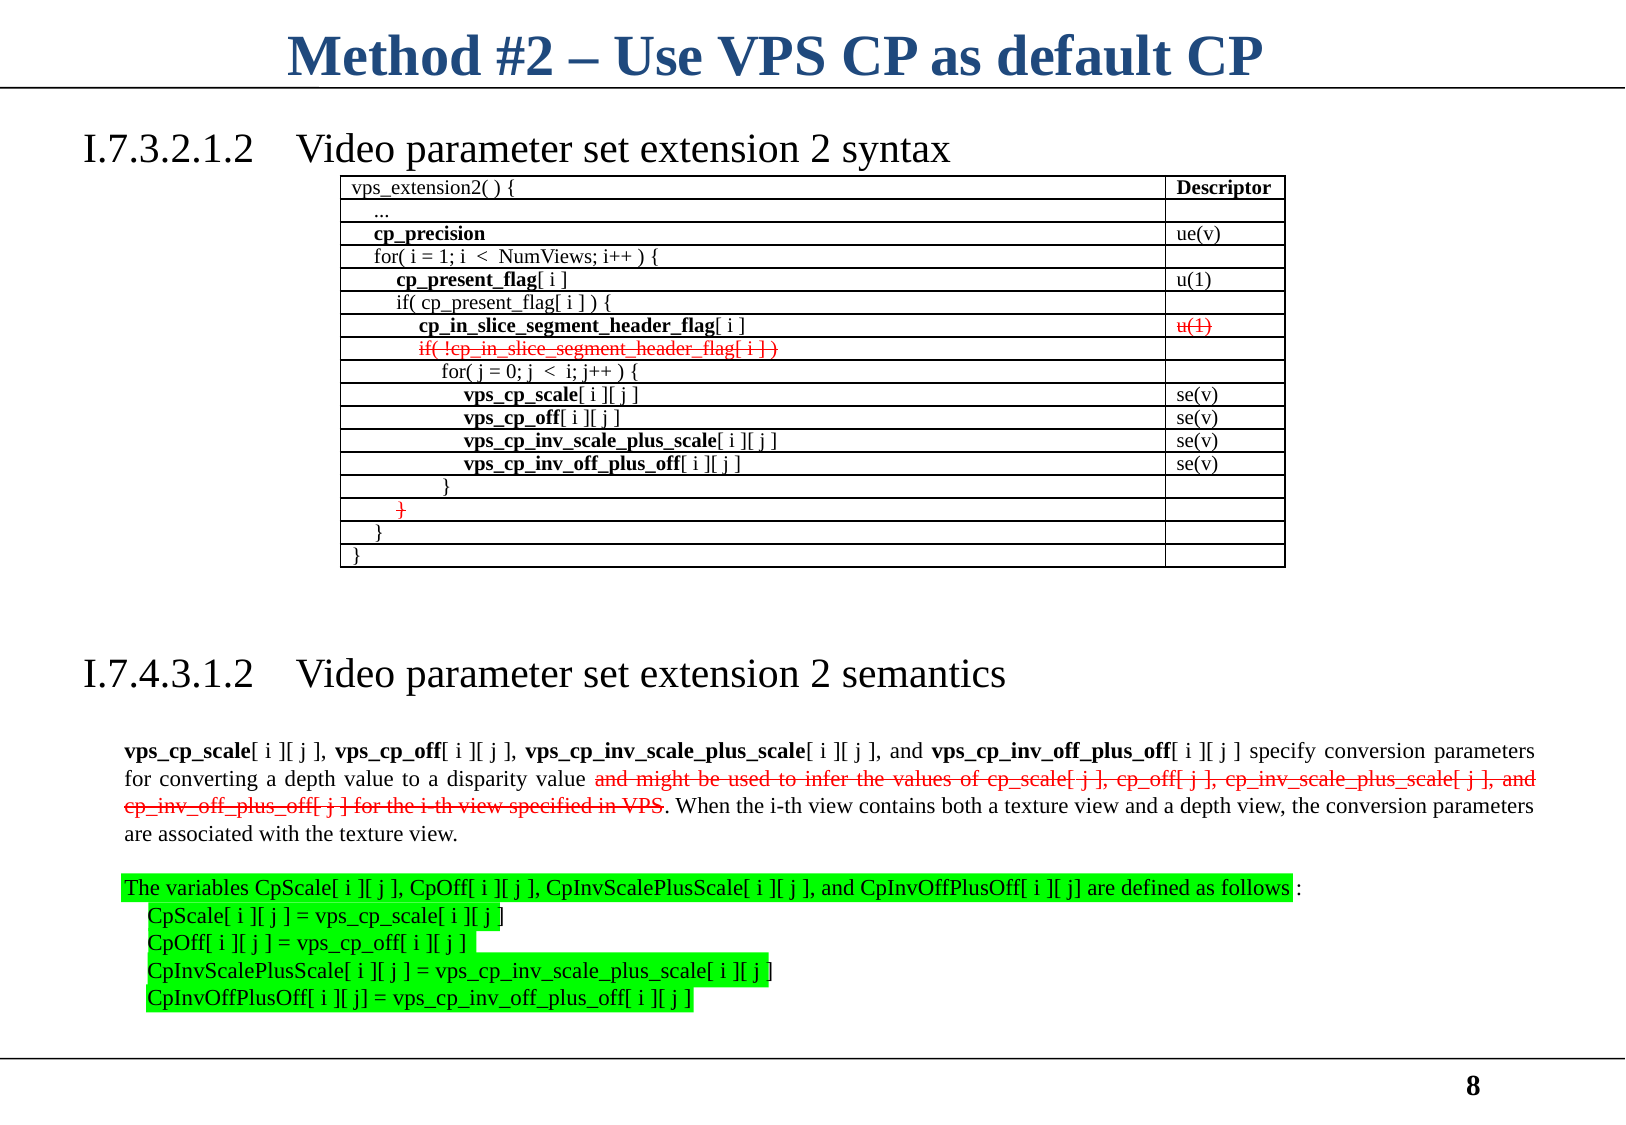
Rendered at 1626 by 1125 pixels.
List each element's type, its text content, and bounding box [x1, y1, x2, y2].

table_cell u(1) [1166, 269, 1284, 290]
table_cell se(v) [1166, 384, 1284, 405]
table_cell ... [341, 200, 1165, 221]
table_header Descriptor [1166, 177, 1284, 198]
table_cell [1166, 499, 1284, 520]
table_cell vps_cp_inv_off_plus_off[ i ][ j ] [341, 453, 1165, 474]
table_cell for( i = 1; i < NumViews; i++ ) { [341, 246, 1165, 267]
table_cell vps_cp_inv_scale_plus_scale[ i ][ j ] [341, 430, 1165, 451]
table_cell [1166, 476, 1284, 497]
table_header vps_extension2( ) { [341, 177, 1165, 198]
title Method #2 – Use VPS CP as default CP [68, 9, 1484, 94]
table_cell for( j = 0; j < i; j++ ) { [341, 361, 1165, 382]
table_cell se(v) [1166, 430, 1284, 451]
table_cell [1166, 545, 1284, 566]
table_cell [1166, 522, 1284, 543]
table_cell ue(v) [1166, 223, 1284, 244]
slide_number 8 [1403, 1058, 1544, 1106]
table_cell vps_cp_off[ i ][ j ] [341, 407, 1165, 428]
table_cell if( cp_present_flag[ i ] ) { [341, 292, 1165, 313]
list I.7.3.2.1.2 Video parameter set extension 2 syntax I.7.4.3.1.2 Video parameter set extension 2 semantics [68, 113, 1544, 1005]
table_cell [1166, 361, 1284, 382]
table_cell } [341, 499, 1165, 520]
table_cell [1166, 338, 1284, 359]
table_cell [1166, 200, 1284, 221]
table_cell u(1) [1166, 315, 1284, 336]
table_cell } [341, 476, 1165, 497]
table_cell se(v) [1166, 407, 1284, 428]
table_cell [1166, 246, 1284, 267]
table_cell } [341, 545, 1165, 566]
table_cell cp_present_flag[ i ] [341, 269, 1165, 290]
table_cell if( !cp_in_slice_segment_header_flag[ i ] ) [341, 338, 1165, 359]
table_cell cp_precision [341, 223, 1165, 244]
table_cell } [341, 522, 1165, 543]
table_cell vps_cp_scale[ i ][ j ] [341, 384, 1165, 405]
table_cell [1166, 292, 1284, 313]
table_cell se(v) [1166, 453, 1284, 474]
text_box vps_cp_scale[ i ][ j ], vps_cp_off[ i ][ j ], vps_cp_inv_scale_plus_scale[ i ][ j ], and vps_cp_inv_off_plus_off[ i ][ j ] specify conversion parameters for converting a depth value to a disparity value and might be used to infer the values of cp_scale[ j ], cp_off[ j ], cp_inv_scale_plus_scale[ j ], and cp_inv_off_plus_off[ j ] for the i-th view specified in VPS. When the i-th view contains both a texture view and a depth view, the conversion parameters are associated with the texture view. The variables CpScale[ i ][ j ], CpOff[ i ][ j ], CpInvScalePlusScale[ i ][ j ], and CpInvOffPlusOff[ i ][ j] are defined as follows : CpScale[ i ][ j ] = vps_cp_scale[ i ][ j ] CpOff[ i ][ j ] = vps_cp_off[ i ][ j ] CpInvScalePlusScale[ i ][ j ] = vps_cp_inv_scale_plus_scale[ i ][ j ] CpInvOffPlusOff[ i ][ j] = vps_cp_inv_off_plus_off[ i ][ j ] [109, 728, 1551, 1018]
table_cell cp_in_slice_segment_header_flag[ i ] [341, 315, 1165, 336]
